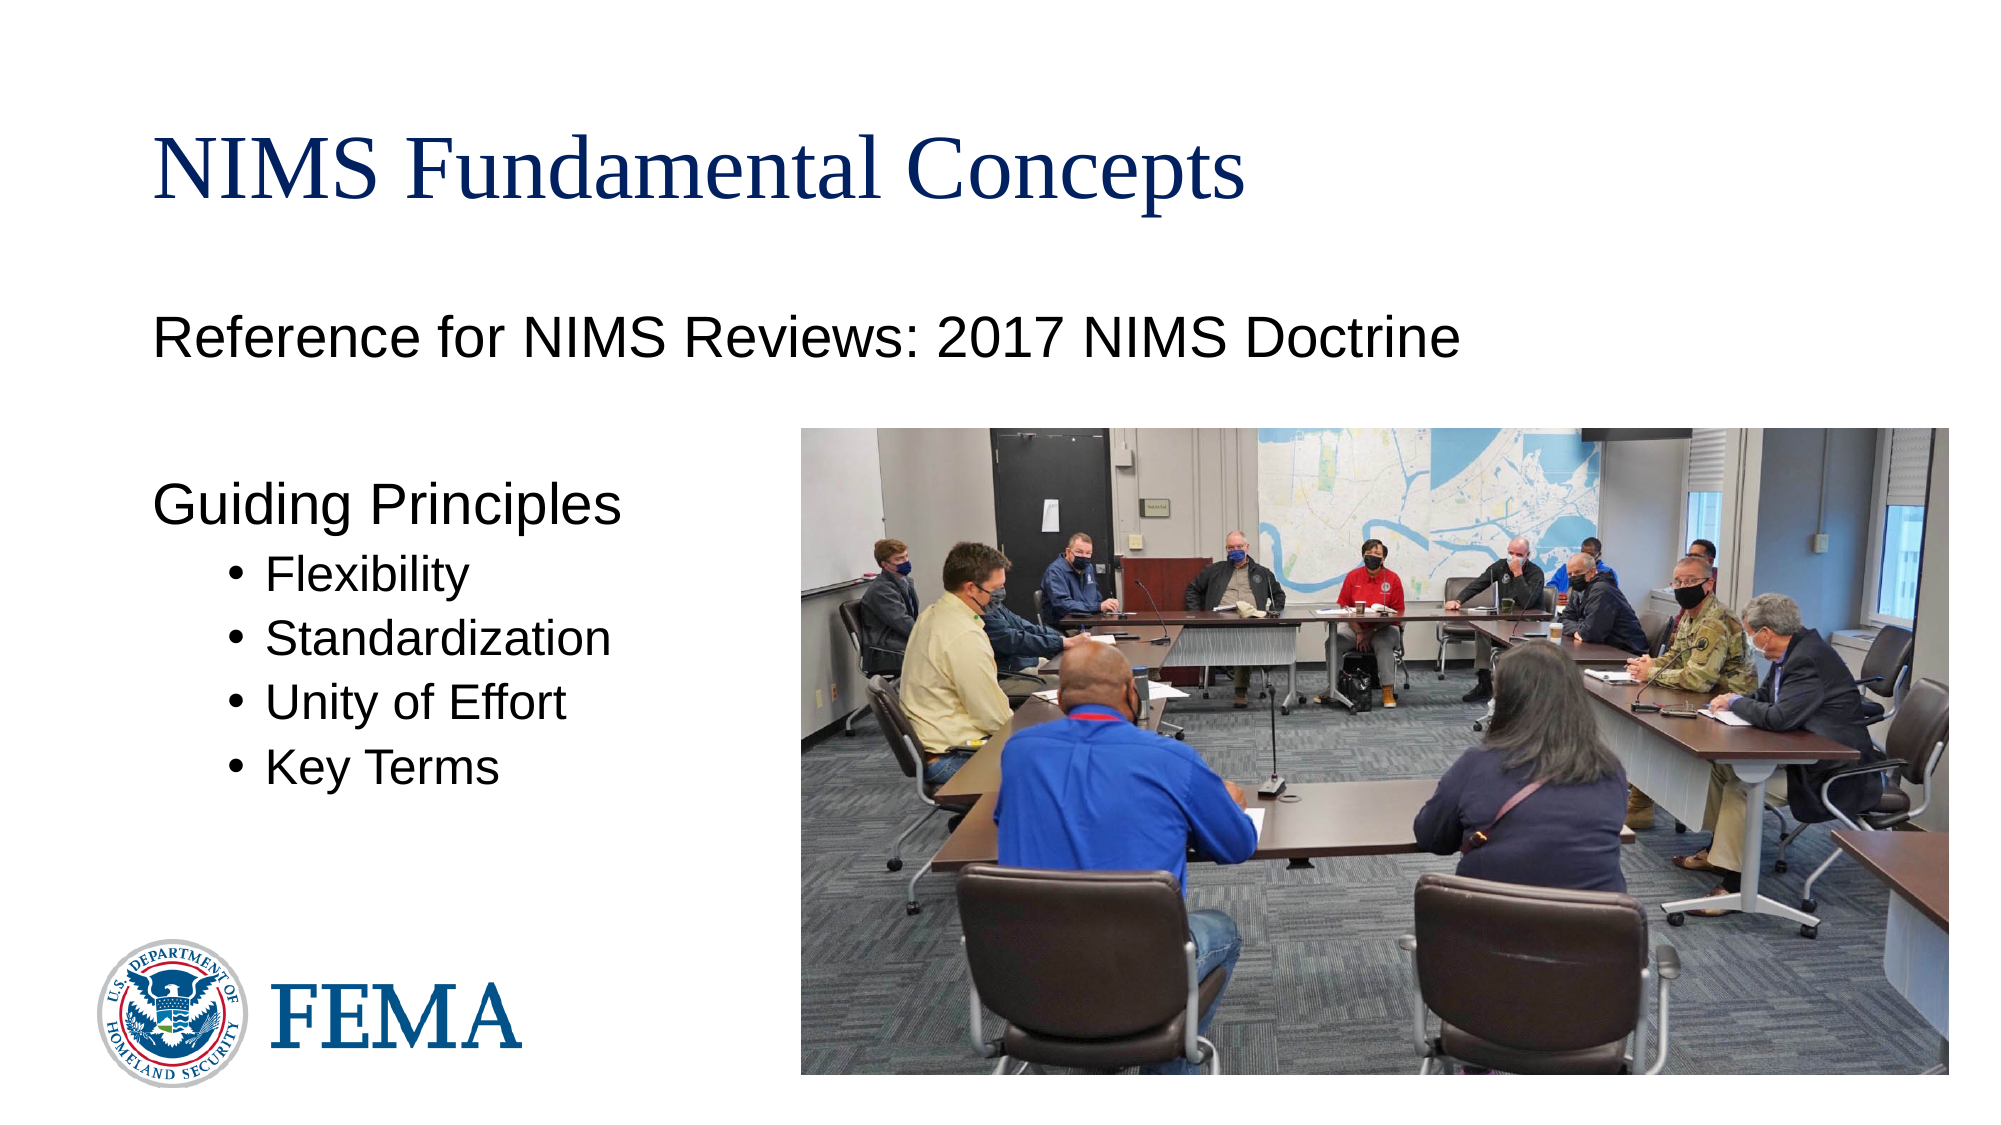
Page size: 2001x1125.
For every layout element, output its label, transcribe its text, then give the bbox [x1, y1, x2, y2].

list Reference for NIMS Reviews: 2017 NIMS Doctrine Guiding Principles Flexibility Standardization Unity of Effort Key Terms [137, 299, 1863, 1014]
picture [800, 428, 1949, 1075]
picture [97, 939, 522, 1088]
title NIMS Fundamental Concepts [137, 59, 1863, 278]
